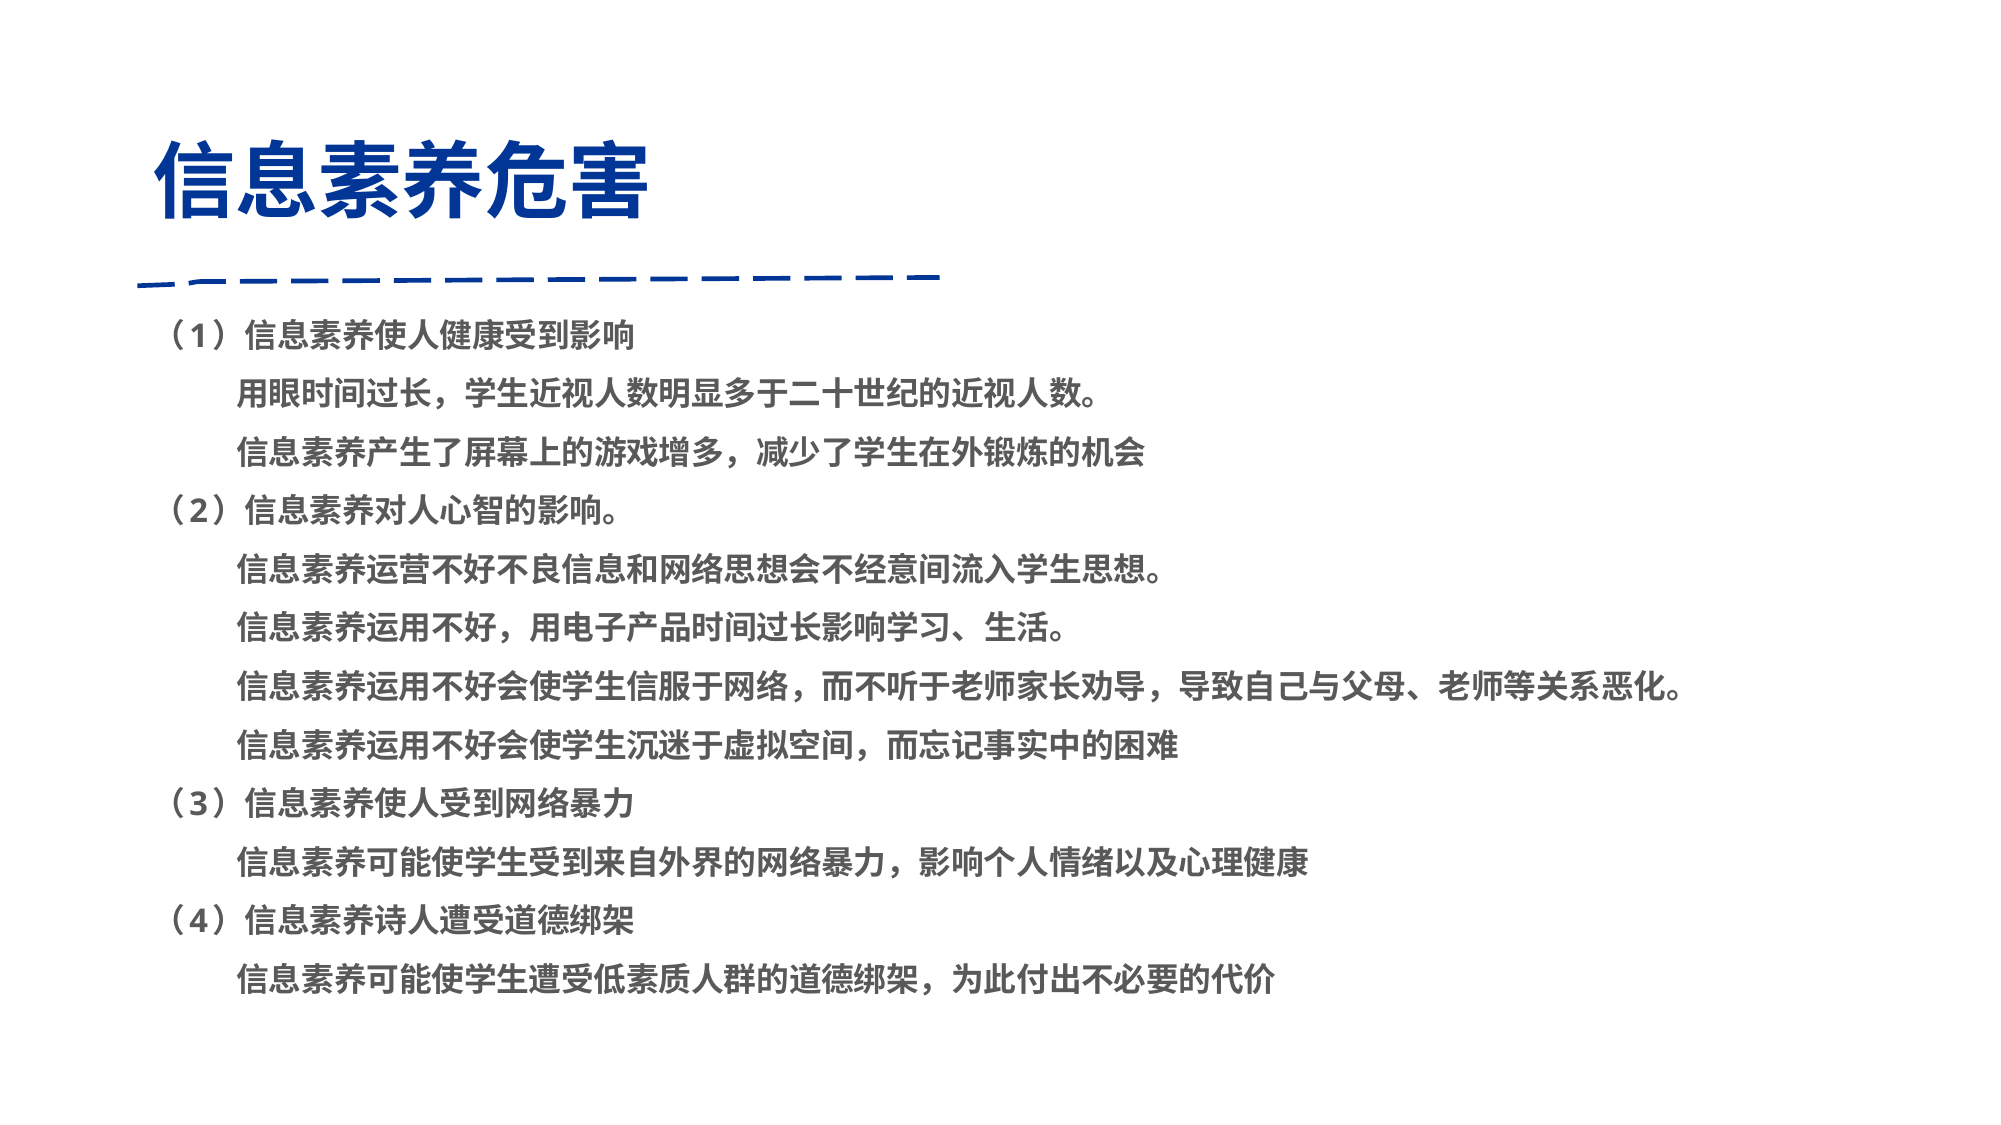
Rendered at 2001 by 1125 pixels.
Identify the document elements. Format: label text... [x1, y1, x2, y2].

title 信息素养危害 [137, 59, 1863, 278]
list （1）信息素养使人健康受到影响 用眼时间过长，学生近视人数明显多于二十世纪的近视人数。 信息素养产生了屏幕上的游戏增多，减少了学生在外锻炼的机会 （2）信息素养对人心智的影响。 信息素养运营不好不良信息和网络思想会不经意间流入学生思想。 信息素养运用不好，用电子产品时间过长影响学习、生活。 信息素养运用不好会使学生信服于网络，而不听于老师家长劝导，导致自己与父母、老师等关系恶化。 信息素养运用不好会使学生沉迷于虚拟空间，而忘记事实中的困难 （3）信息素养使人受到网络暴力 信息素养可能使学生受到来自外界的网络暴力，影响个人情绪以及心理健康 （4）信息素养诗人遭受道德绑架 信息素养可能使学生遭受低素质人群的道德绑架，为此付出不必要的代价 [137, 299, 1863, 1014]
